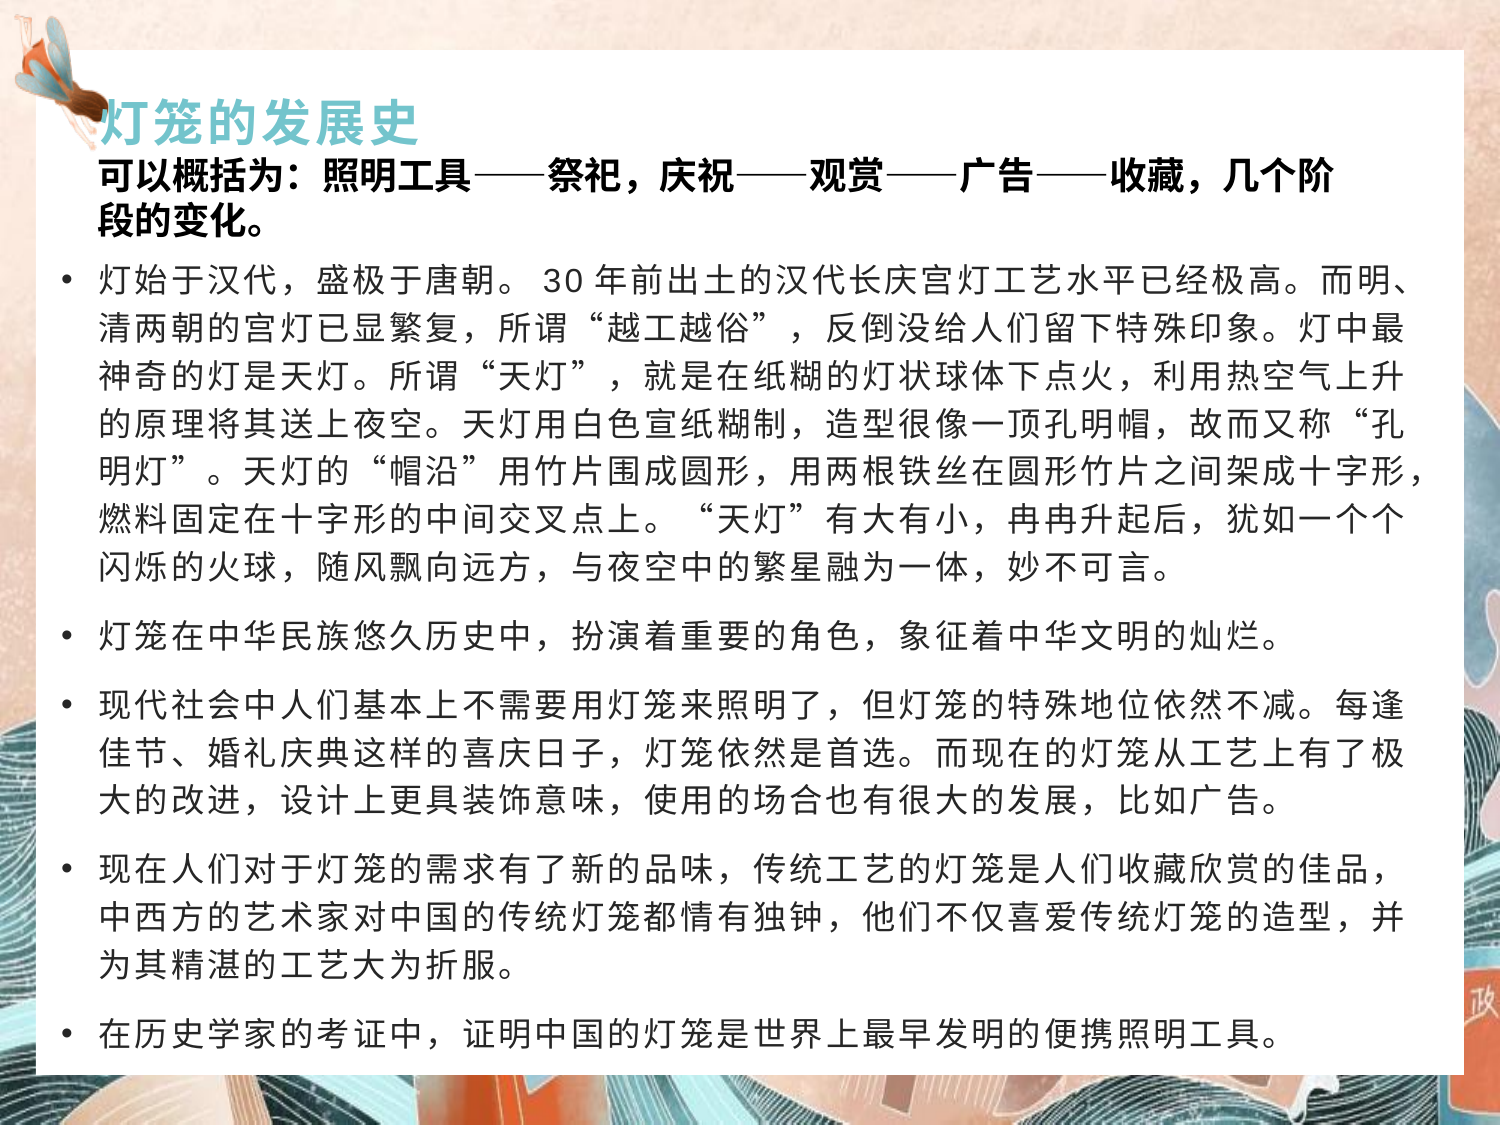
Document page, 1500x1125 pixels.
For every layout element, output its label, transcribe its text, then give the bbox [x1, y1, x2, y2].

text_box 可以概括为：照明工具——祭祀，庆祝——观赏——广告——收藏，几个阶段的变化。 [82, 145, 1378, 250]
picture [0, 0, 1500, 1125]
title 灯笼的发展史 [82, 72, 1418, 146]
list 灯始于汉代，盛极于唐朝。30年前出土的汉代长庆宫灯工艺水平已经极高。而明、清两朝的宫灯已显繁复，所谓“越工越俗”，反倒没给人们留下特殊印象。灯中最神奇的灯是天灯。所谓“天灯”，就是在纸糊的灯状球体下点火，利用热空气上升的原理将其送上夜空。天灯用白色宣纸糊制，造型很像一顶孔明帽，故而又称“孔明灯”。天灯的“帽沿”用竹片围成圆形，用两根铁丝在圆形竹片之间架成十字形，燃料固定在十字形的中间交叉点上。“天灯”有大有小，冉冉升起后，犹如一个个闪烁的火球，随风飘向远方，与夜空中的繁星融为一体，妙不可言。 灯笼在中华民族悠久历史中，扮演着重要的角色，象征着中华文明的灿烂。 现代社会中人们基本上不需要用灯笼来照明了，但灯笼的特殊地位依然不减。每逢佳节、婚礼庆典这样的喜庆日子，灯笼依然是首选。而现在的灯笼从工艺上有了极大的改进，设计上更具装饰意味，使用的场合也有很大的发展，比如广告。 现在人们对于灯笼的需求有了新的品味，传统工艺的灯笼是人们收藏欣赏的佳品，中西方的艺术家对中国的传统灯笼都情有独钟，他们不仅喜爱传统灯笼的造型，并为其精湛的工艺大为折服。 在历史学家的考证中，证明中国的灯笼是世界上最早发明的便携照明工具。 [44, 251, 1456, 1063]
